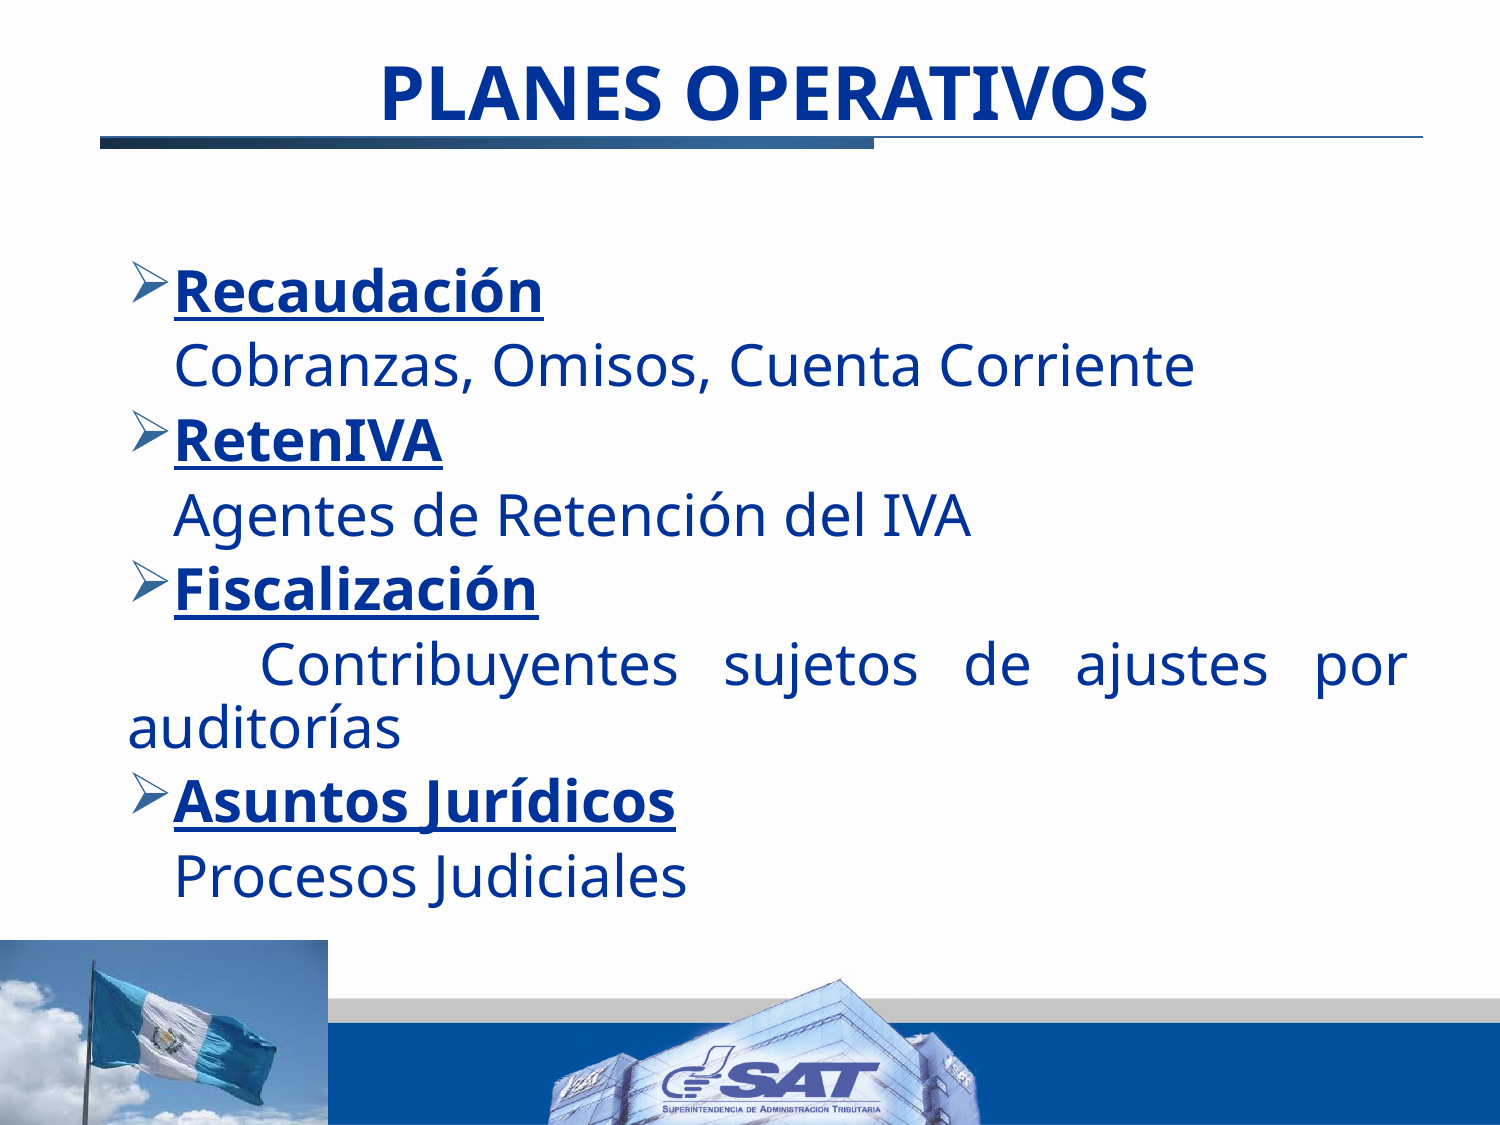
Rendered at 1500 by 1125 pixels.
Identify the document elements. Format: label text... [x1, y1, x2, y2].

list Recaudación Cobranzas, Omisos, Cuenta Corriente RetenIVA Agentes de Retención del IVA Fiscalización Contribuyentes sujetos de ajustes por auditorías Asuntos Jurídicos Procesos Judiciales [111, 172, 1424, 929]
title PLANES OPERATIVOS [93, 30, 1436, 144]
picture [0, 0, 1500, 1125]
